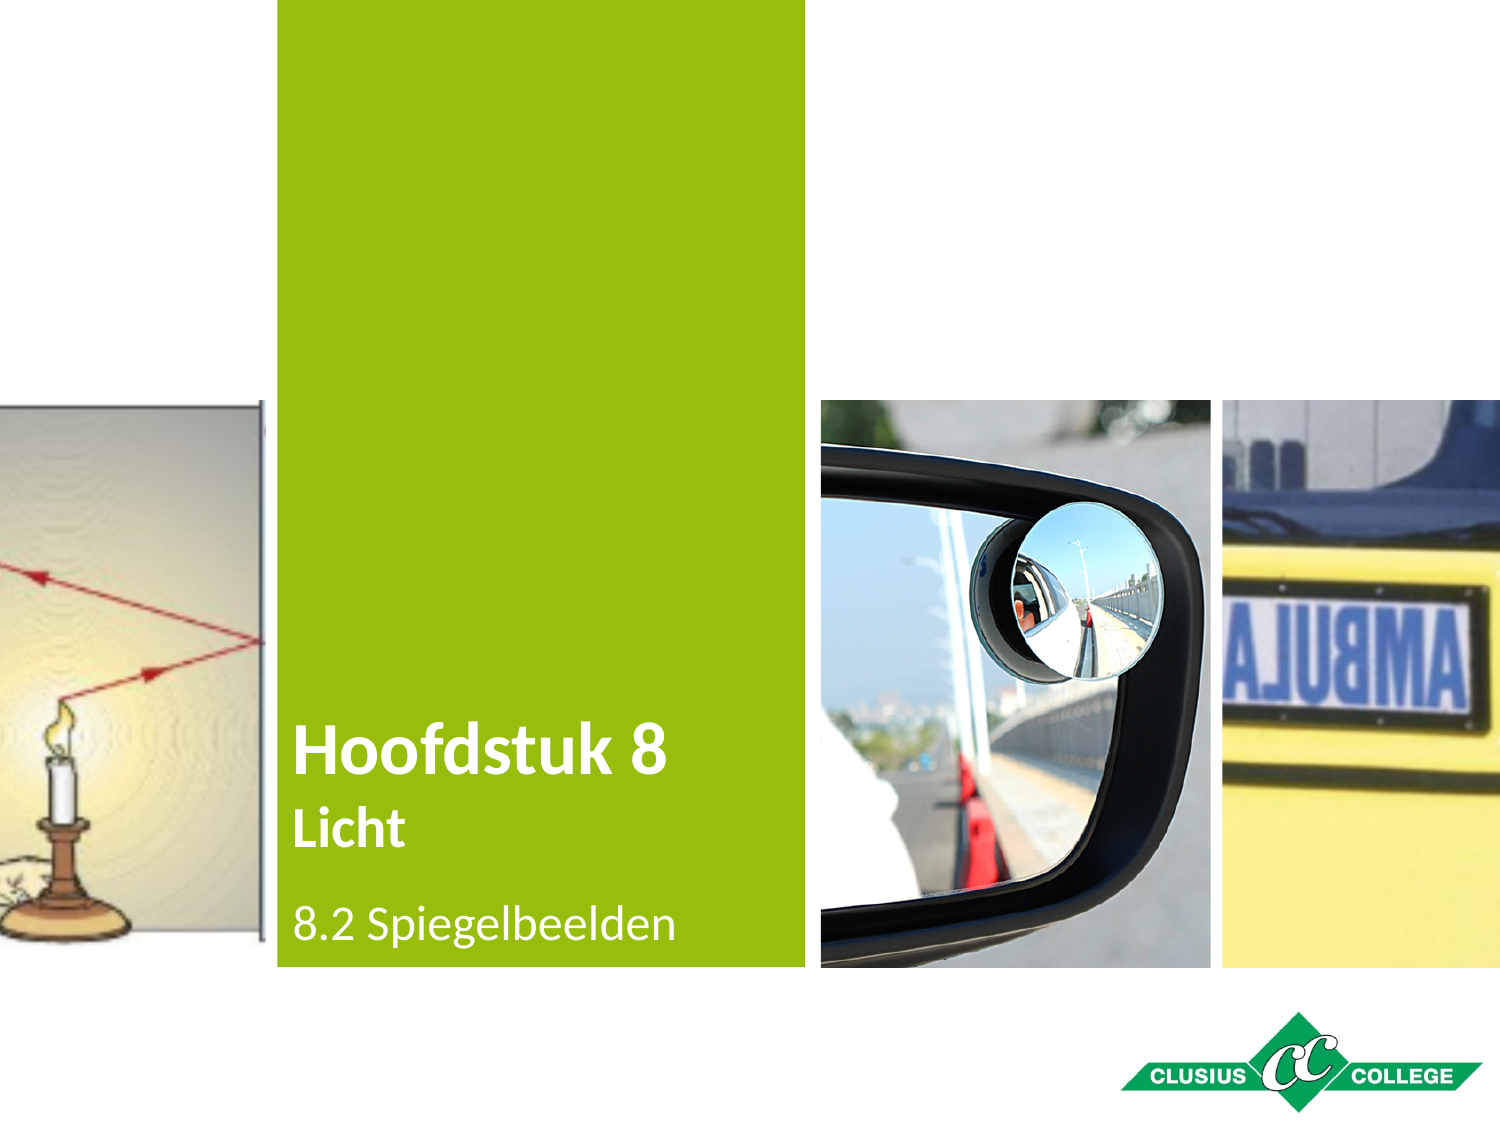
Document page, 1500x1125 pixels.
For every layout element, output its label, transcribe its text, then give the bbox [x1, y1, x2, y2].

text_box [275, 0, 807, 969]
picture [1222, 399, 1500, 968]
picture [1103, 999, 1500, 1125]
picture [0, 399, 266, 968]
title Hoofdstuk 8 Licht [277, 683, 806, 875]
subtitle 8.2 Spiegelbeelden [277, 882, 815, 965]
picture [820, 399, 1211, 968]
